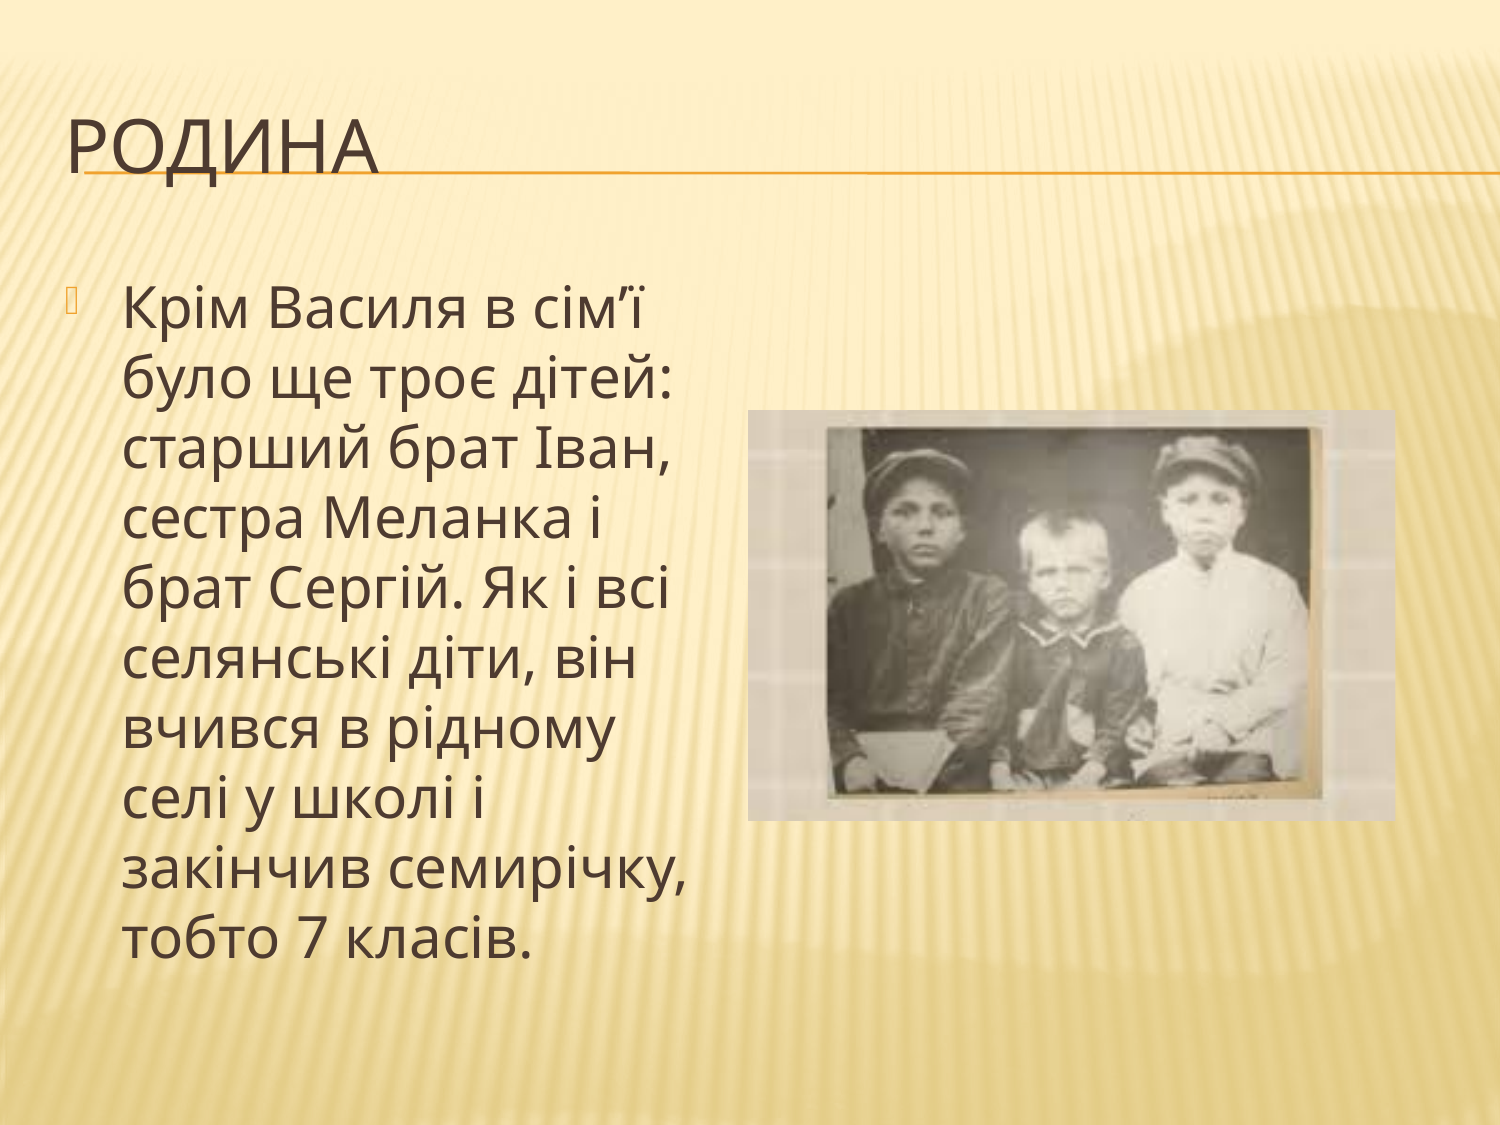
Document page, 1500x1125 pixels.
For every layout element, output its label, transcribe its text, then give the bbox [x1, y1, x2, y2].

list Крім Василя в сім’ї було ще троє дітей: старший брат Іван, сестра Меланка і брат Сергій. Як і всі селянські діти, він вчився в рідному селі у школі і закінчив семирічку, тобто 7 класів. [50, 262, 738, 1038]
title Родина [49, 75, 1475, 213]
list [747, 409, 1396, 821]
